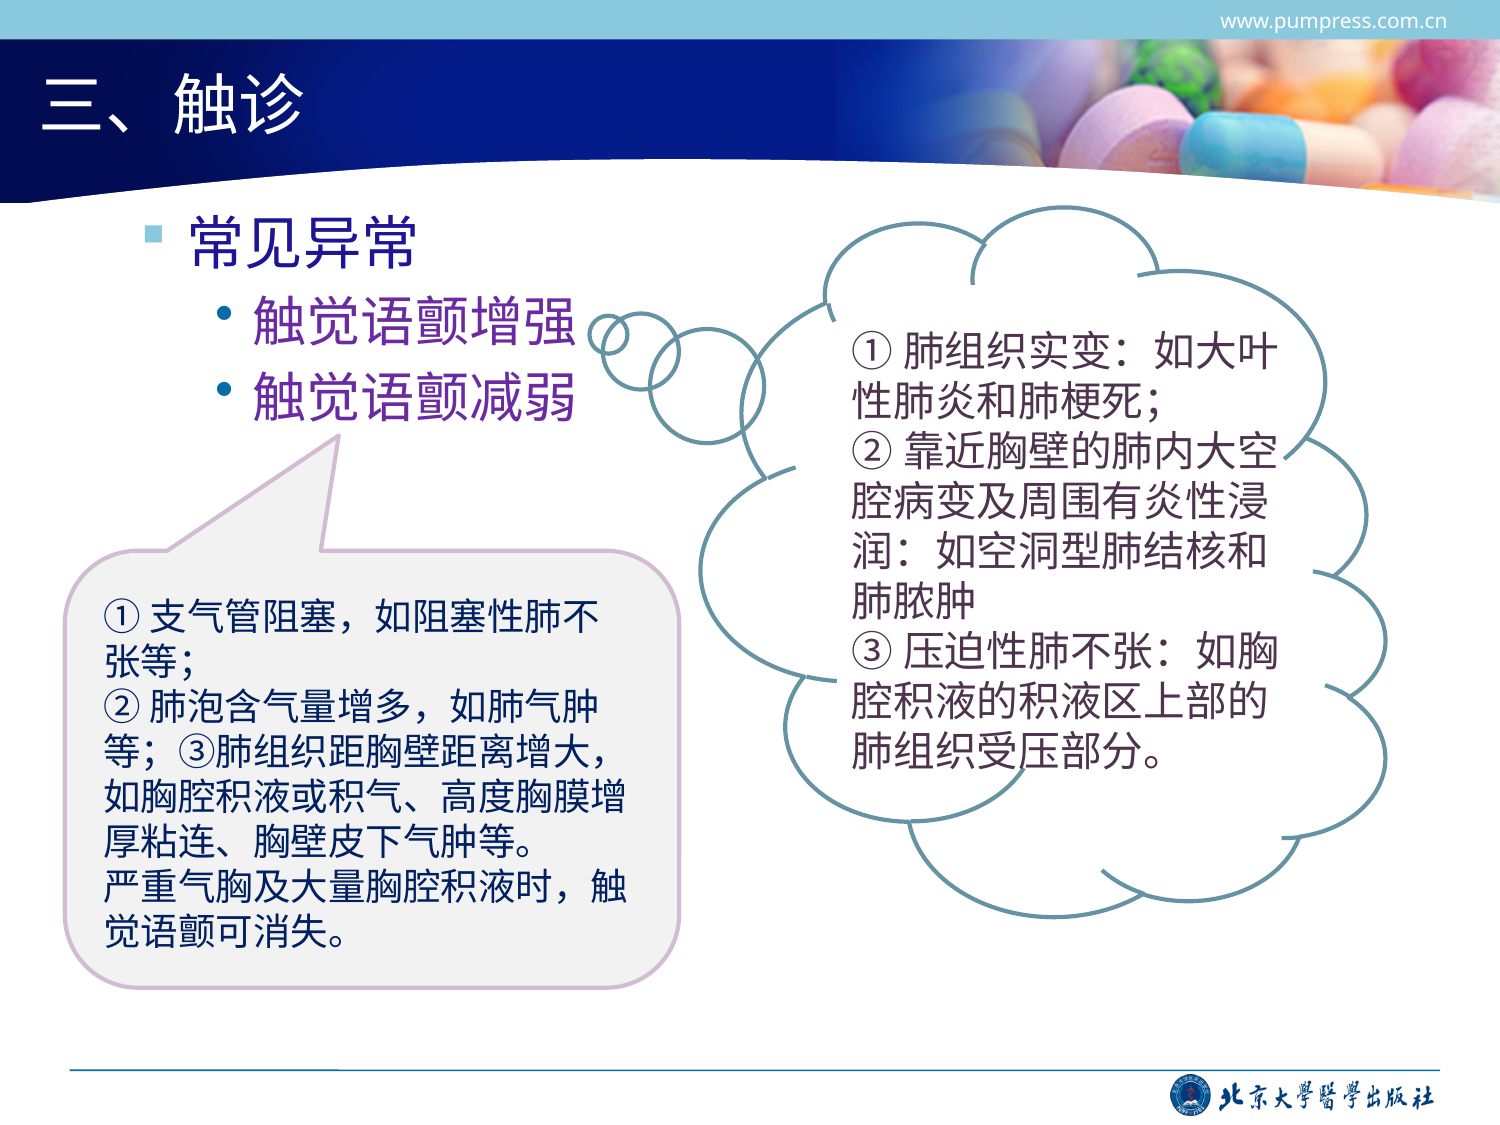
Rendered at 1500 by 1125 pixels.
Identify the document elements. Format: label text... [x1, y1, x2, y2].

slide_number www.pumpress.com.cn [1024, 0, 1463, 38]
picture [0, 40, 1500, 203]
picture [1170, 1074, 1436, 1118]
text_box [587, 311, 761, 477]
text_box [62, 433, 682, 990]
title 三、触诊 [23, 56, 1349, 149]
text_box [806, 323, 1388, 920]
text_box [795, 205, 1301, 317]
list 常见异常 触觉语颤增强 触觉语颤减弱 [50, 199, 1463, 1025]
text_box ①肺组织实变：如大叶性肺炎和肺梗死； ②靠近胸壁的肺内大空腔病变及周围有炎性浸润：如空洞型肺结核和肺脓肿 ③压迫性肺不张：如胸腔积液的积液区上部的肺组织受压部分。 [761, 317, 1306, 783]
text_box [698, 478, 761, 663]
text_box ①支气管阻塞，如阻塞性肺不张等； ②肺泡含气量增多，如肺气肿等；③肺组织距胸壁距离增大，如胸腔积液或积气、高度胸膜增厚粘连、胸壁皮下气肿等。 严重气胸及大量胸腔积液时，触觉语颤可消失。 [88, 585, 644, 961]
